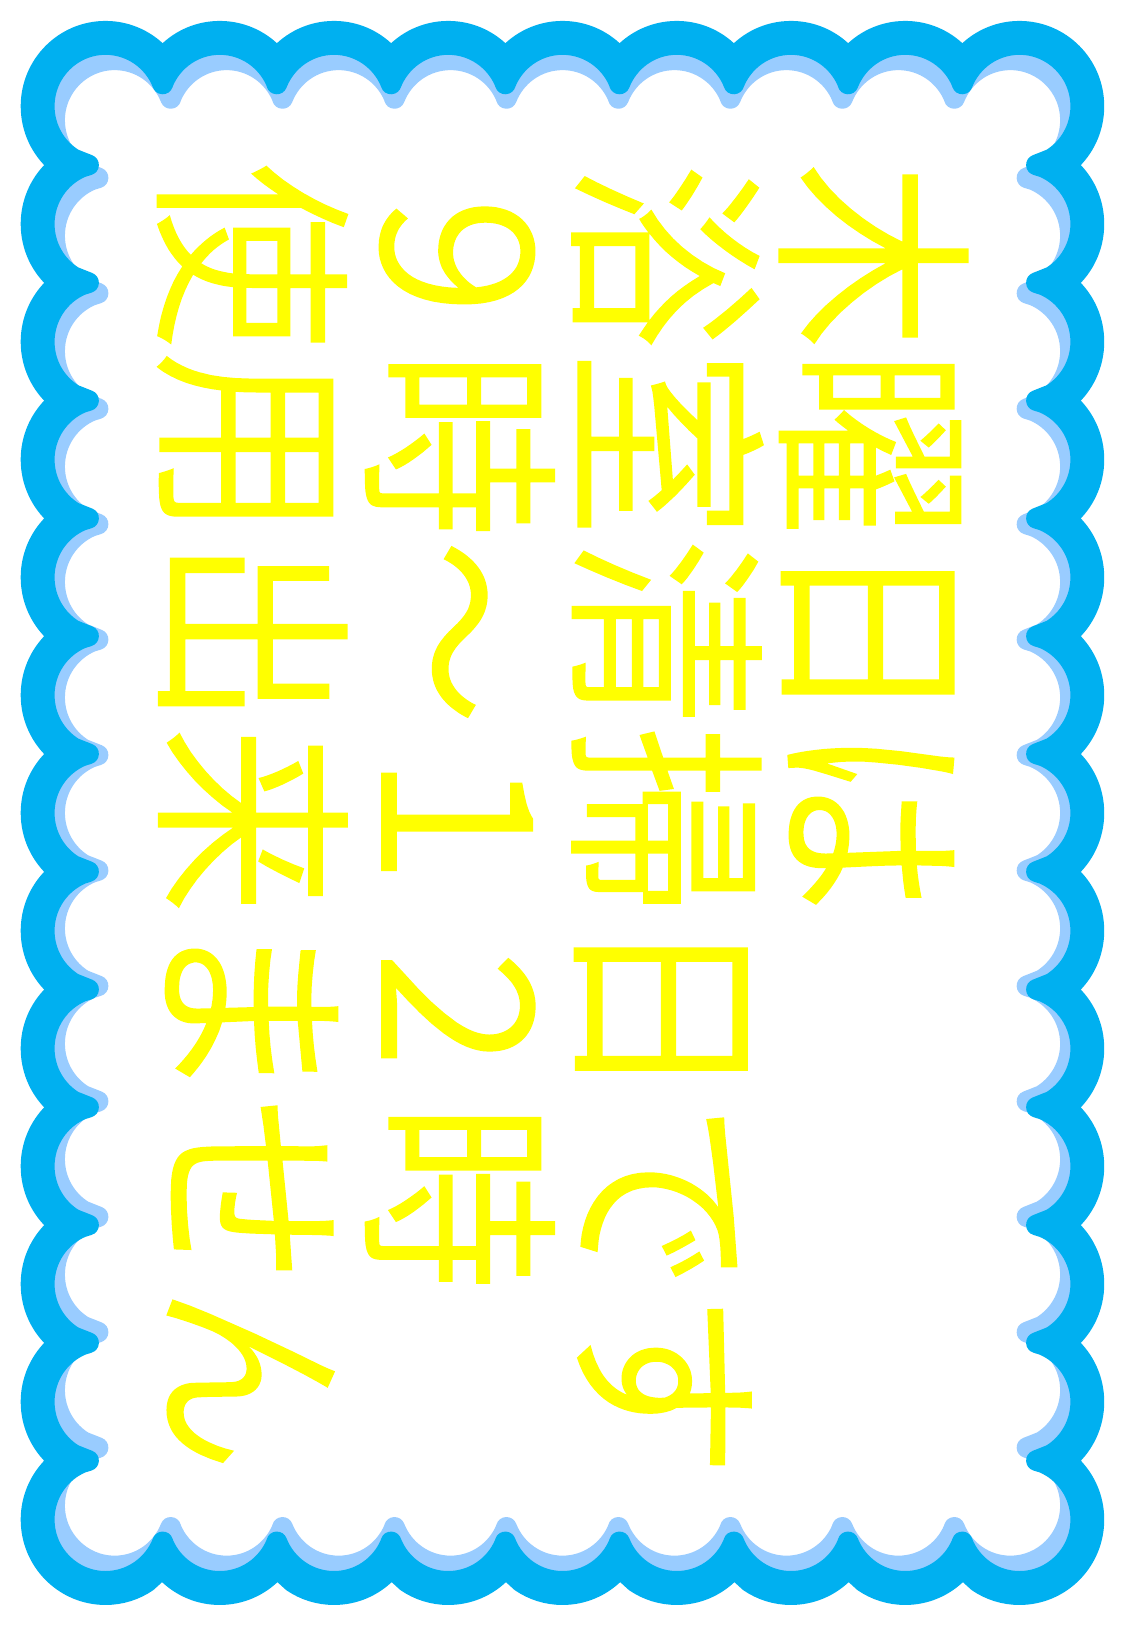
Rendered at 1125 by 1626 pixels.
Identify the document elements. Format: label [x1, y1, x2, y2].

text_box [1024, 1358, 1078, 1456]
text_box [47, 286, 101, 391]
text_box [1024, 519, 1078, 631]
text_box [1024, 403, 1078, 511]
text_box [1024, 286, 1078, 391]
text_box [160, 47, 965, 101]
text_box [47, 169, 101, 268]
text_box [1024, 1236, 1078, 1339]
text_box [47, 47, 160, 147]
text_box [1024, 633, 1078, 991]
text_box [1024, 993, 1078, 1106]
text_box [1024, 1114, 1078, 1222]
text_box [29, 29, 1096, 1597]
text_box [1024, 169, 1078, 268]
text_box [965, 47, 1078, 146]
text_box [160, 1480, 1078, 1579]
text_box [47, 993, 101, 1106]
text_box [47, 1114, 101, 1222]
text_box [47, 633, 101, 991]
text_box [47, 1480, 160, 1579]
text_box [47, 1235, 101, 1339]
text_box [47, 1358, 101, 1456]
text_box [47, 403, 101, 511]
text_box [47, 519, 101, 631]
